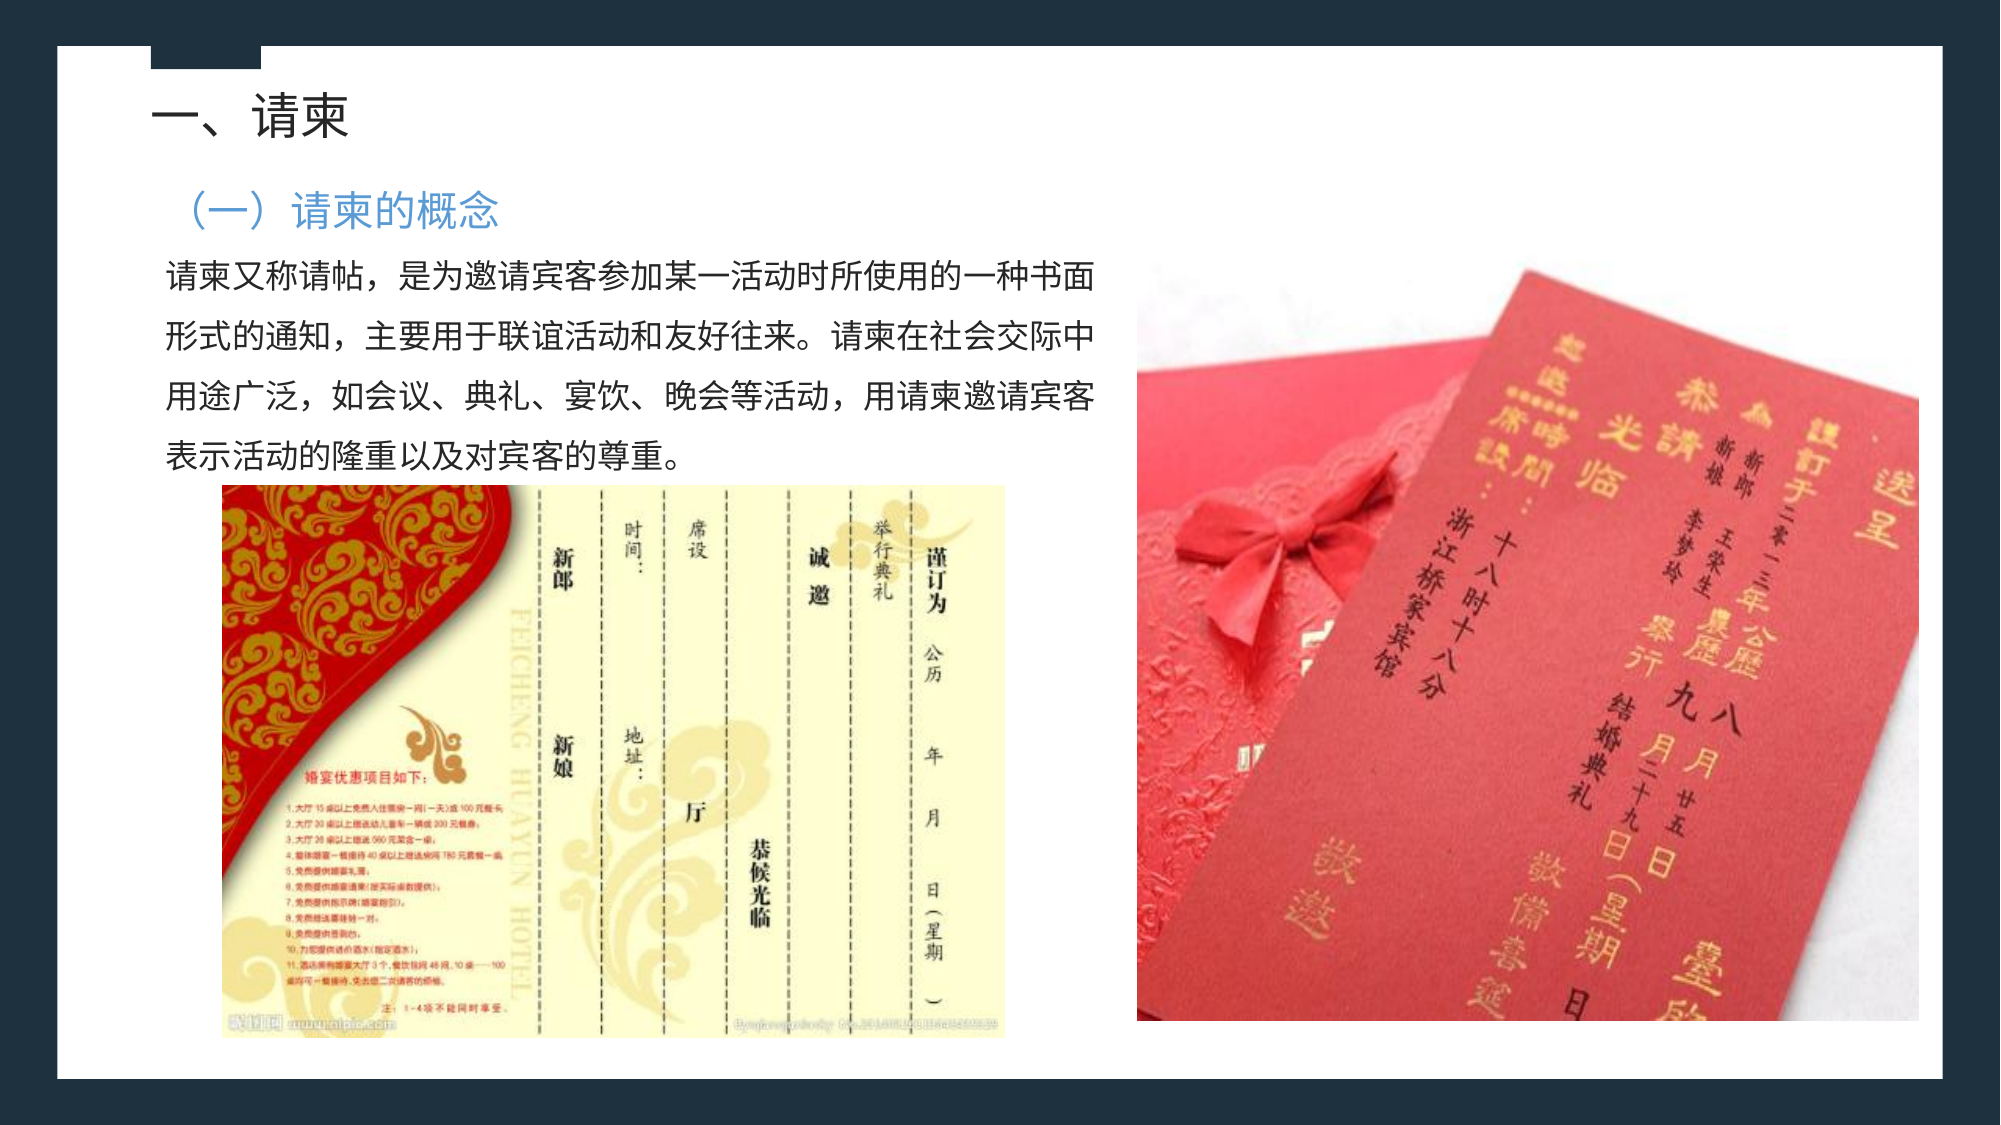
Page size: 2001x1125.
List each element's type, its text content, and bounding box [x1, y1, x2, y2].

picture [222, 485, 1005, 1038]
picture [1137, 231, 1919, 1021]
text_box 一、请柬 [150, 77, 622, 152]
text_box （一）请柬的概念 请柬又称请帖，是为邀请宾客参加某一活动时所使用的一种书面形式的通知，主要用于联谊活动和友好往来。请柬在社会交际中用途广泛，如会议、典礼、宴饮、晚会等活动，用请柬邀请宾客表示活动的隆重以及对宾客的尊重。 [150, 152, 1138, 483]
